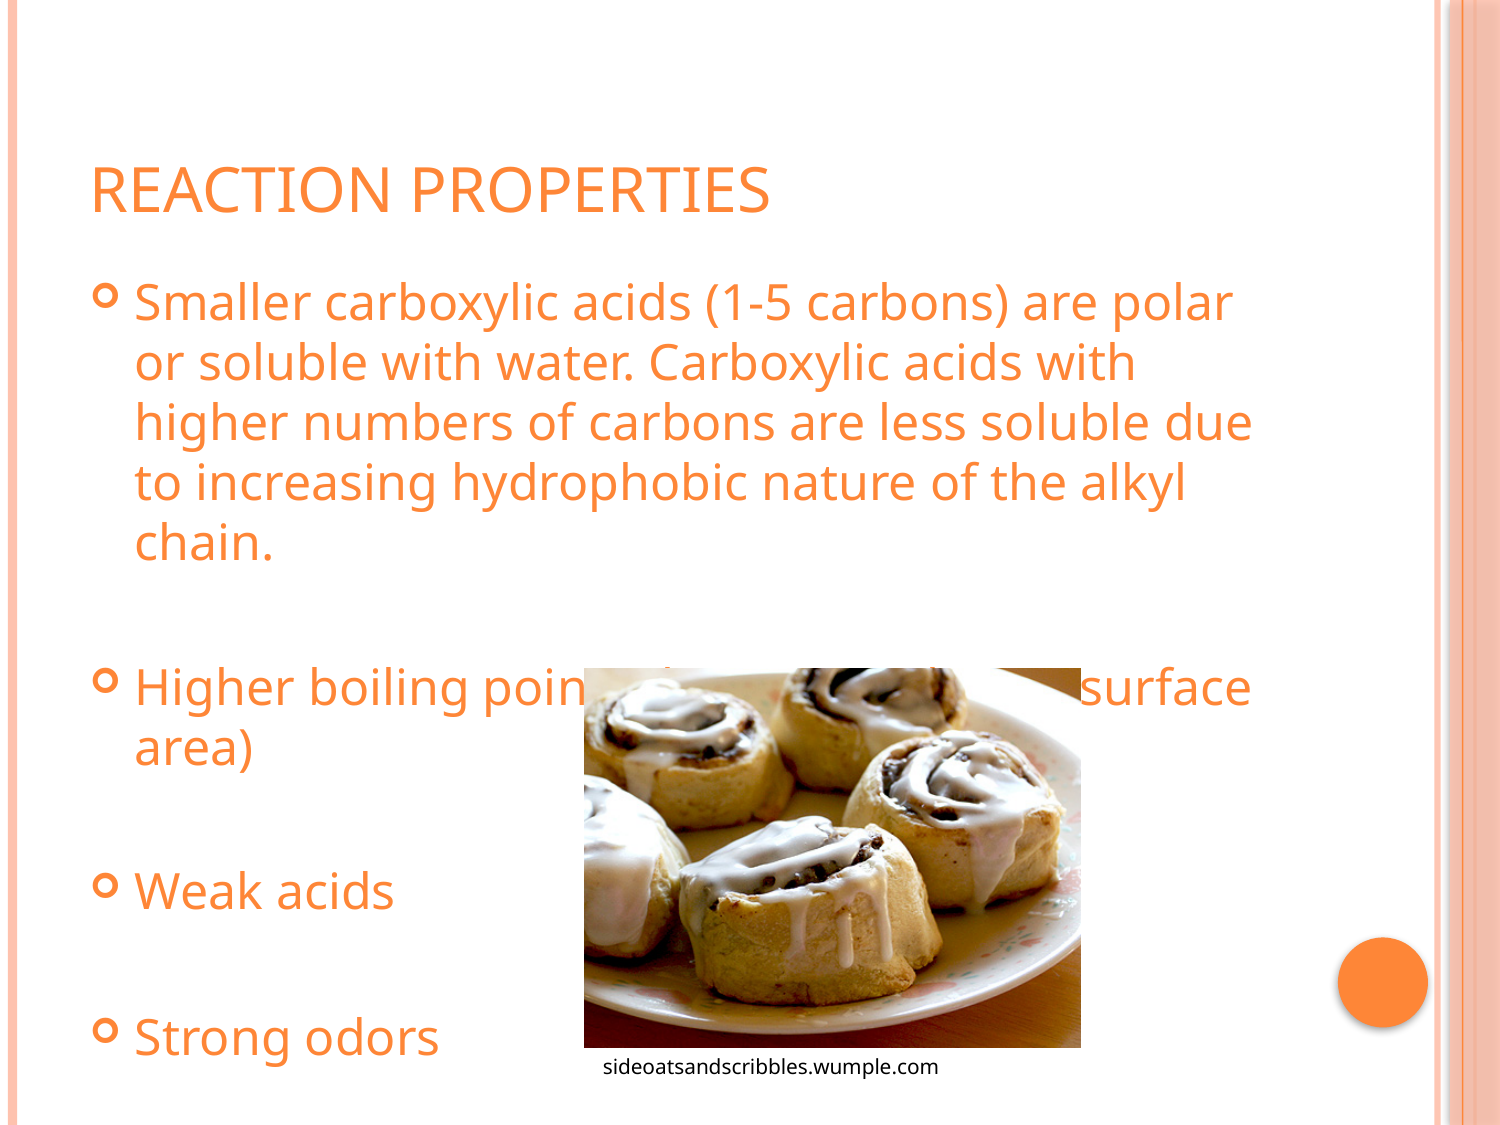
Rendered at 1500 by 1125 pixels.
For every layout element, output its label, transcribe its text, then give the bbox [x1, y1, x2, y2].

picture [584, 668, 1082, 1049]
list Smaller carboxylic acids (1-5 carbons) are polar or soluble with water. Carboxylic acids with higher numbers of carbons are less soluble due to increasing hydrophobic nature of the alkyl chain. Higher boiling points than water (larger surface area) Weak acids Strong odors [75, 262, 1300, 1062]
title Reaction Properties [75, 45, 1300, 233]
text_box sideoatsandscribbles.wumple.com [588, 1057, 954, 1087]
